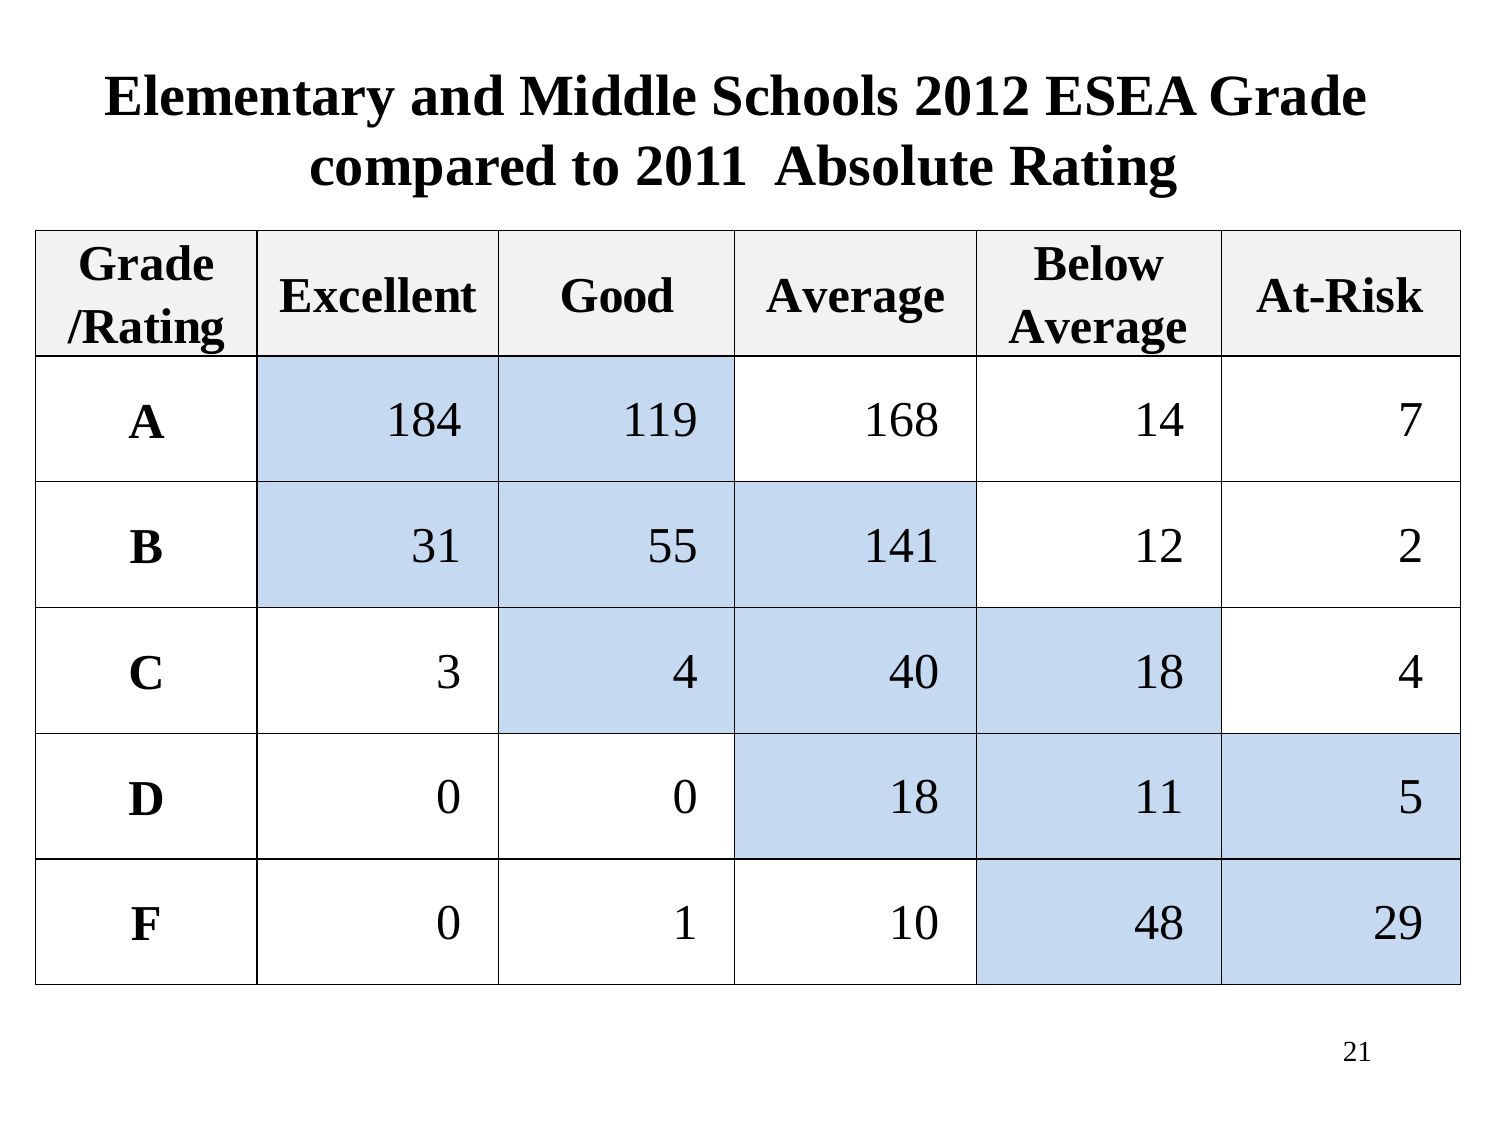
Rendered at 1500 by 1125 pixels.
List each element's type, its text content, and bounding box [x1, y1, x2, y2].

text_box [0, 198, 1500, 1125]
text_box Elementary and Middle Schools 2012 ESEA Grade compared to 2011 Absolute Rating [37, 49, 1450, 138]
